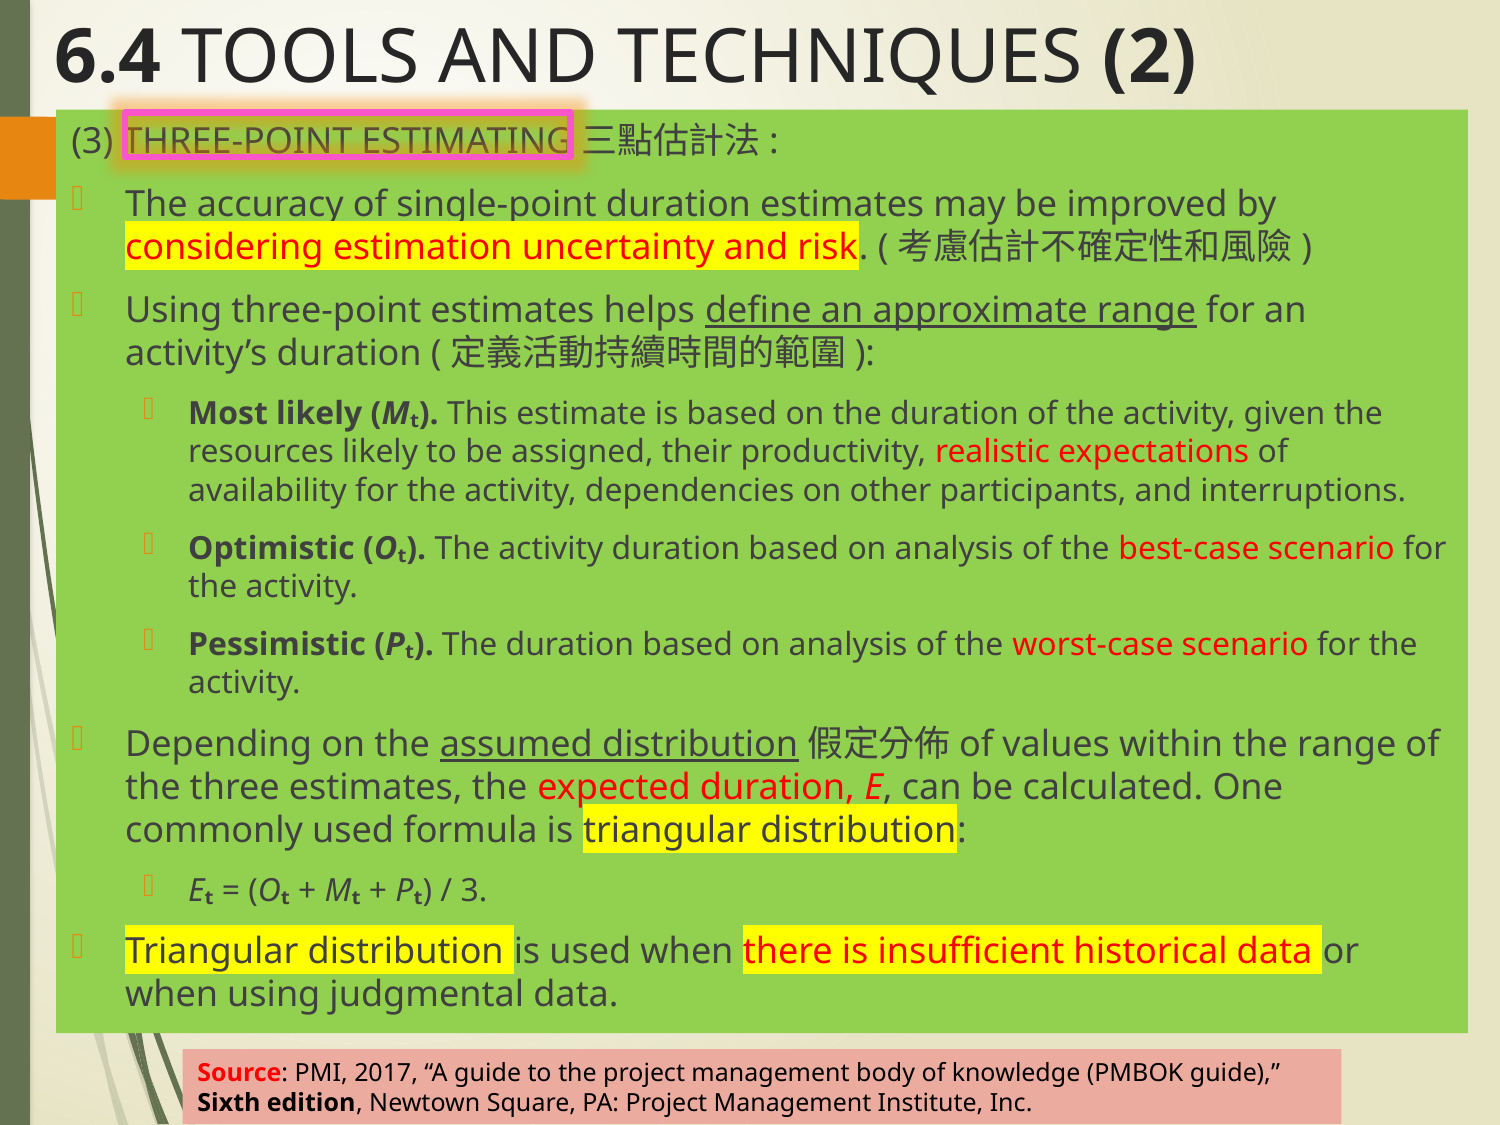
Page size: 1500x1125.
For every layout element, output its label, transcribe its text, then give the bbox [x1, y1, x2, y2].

text_box Source: PMI, 2017, “A guide to the project management body of knowledge (PMBOK guide),” Sixth edition, Newtown Square, PA: Project Management Institute, Inc. [182, 1049, 1342, 1124]
text_box [124, 111, 572, 158]
title 6.4 TOOLS AND TECHNIQUES (2) [39, 0, 1485, 110]
list (3) THREE-POINT ESTIMATING三點估計法: The accuracy of single-point duration estimates may be improved by considering estimation uncertainty and risk. (考慮估計不確定性和風險) Using three-point estimates helps define an approximate range for an activity’s duration (定義活動持續時間的範圍): Most likely (Mₜ). This estimate is based on the duration of the activity, given the resources likely to be assigned, their productivity, realistic expectations of availability for the activity, dependencies on other participants, and interruptions. Optimistic (Oₜ). The activity duration based on analysis of the best-case scenario for the activity. Pessimistic (Pₜ). The duration based on analysis of the worst-case scenario for the activity. Depending on the assumed distribution假定分佈of values within the range of the three estimates, the expected duration, E, can be calculated. One commonly used formula is triangular distribution: Eₜ = (Oₜ + Mₜ + Pₜ) / 3. Triangular distribution is used when there is insufficient historical data or when using judgmental data. [56, 109, 1468, 1034]
